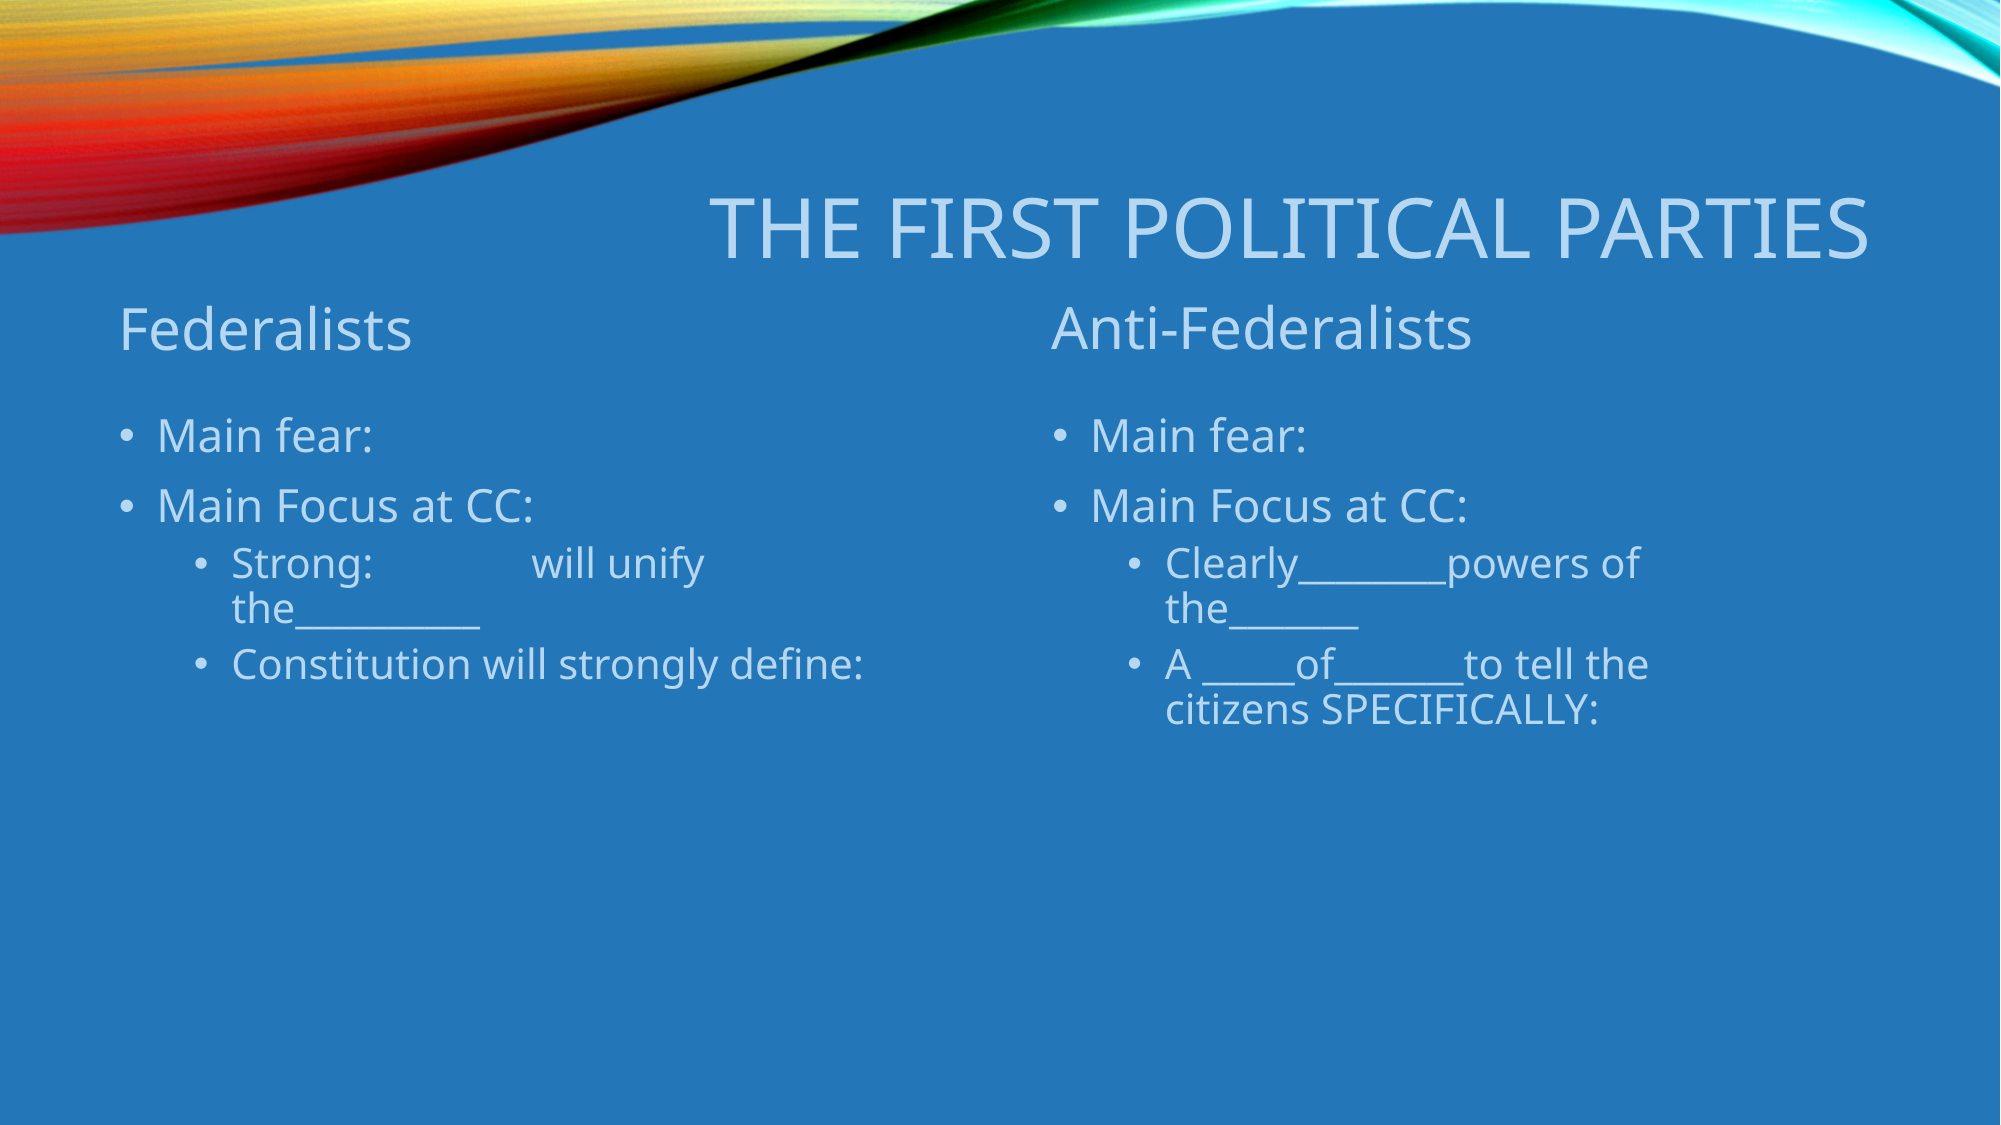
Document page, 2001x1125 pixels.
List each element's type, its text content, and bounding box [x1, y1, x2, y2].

picture [0, 0, 2000, 237]
list Anti-Federalists [1035, 249, 1699, 370]
list Main fear: Main Focus at CC: Clearly________powers of the_______ A _____of_______to tell the citizens SPECIFICALLY: [1037, 405, 1818, 1033]
list Main fear: Main Focus at CC: Strong: will unify the__________ Constitution will strongly define: [103, 405, 972, 1032]
title The first political parties [474, 125, 1888, 338]
list Federalists [103, 249, 767, 371]
